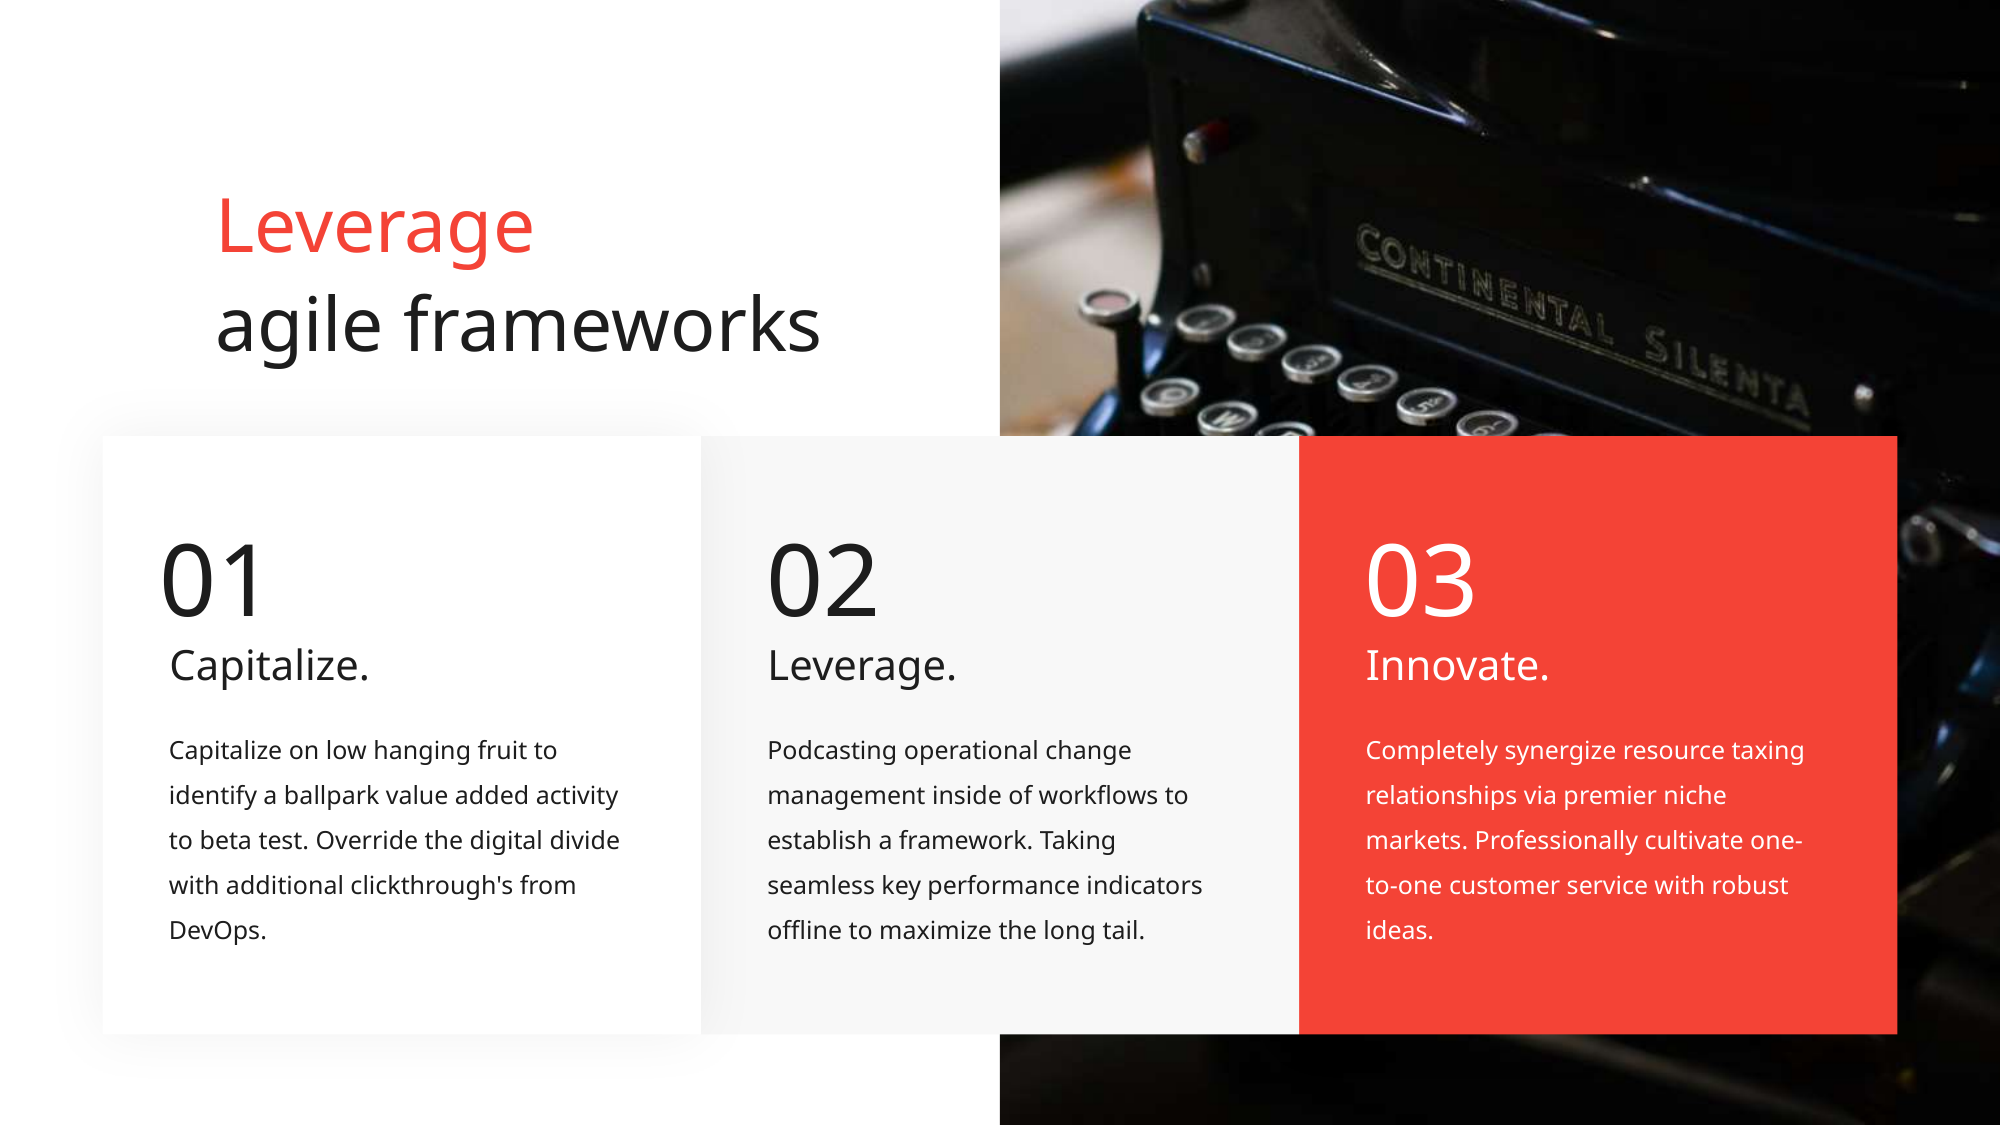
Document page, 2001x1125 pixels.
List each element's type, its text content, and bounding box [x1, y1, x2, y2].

text_box [702, 435, 999, 1035]
text_box 02 [766, 503, 881, 636]
text_box Leverage agile frameworks [215, 168, 884, 367]
text_box Capitalize. [169, 638, 524, 689]
text_box Capitalize on low hanging fruit to identify a ballpark value added activity to beta test. Override the digital divide with additional clickthrough's from DevOps. [168, 719, 626, 945]
text_box [102, 435, 702, 1035]
picture [999, 0, 2000, 1125]
text_box Podcasting operational change management inside of workflows to establish a framework. Taking seamless key performance indicators offline to maximize the long tail. [767, 719, 999, 945]
text_box Leverage. [767, 638, 999, 689]
text_box 01 [160, 503, 275, 636]
